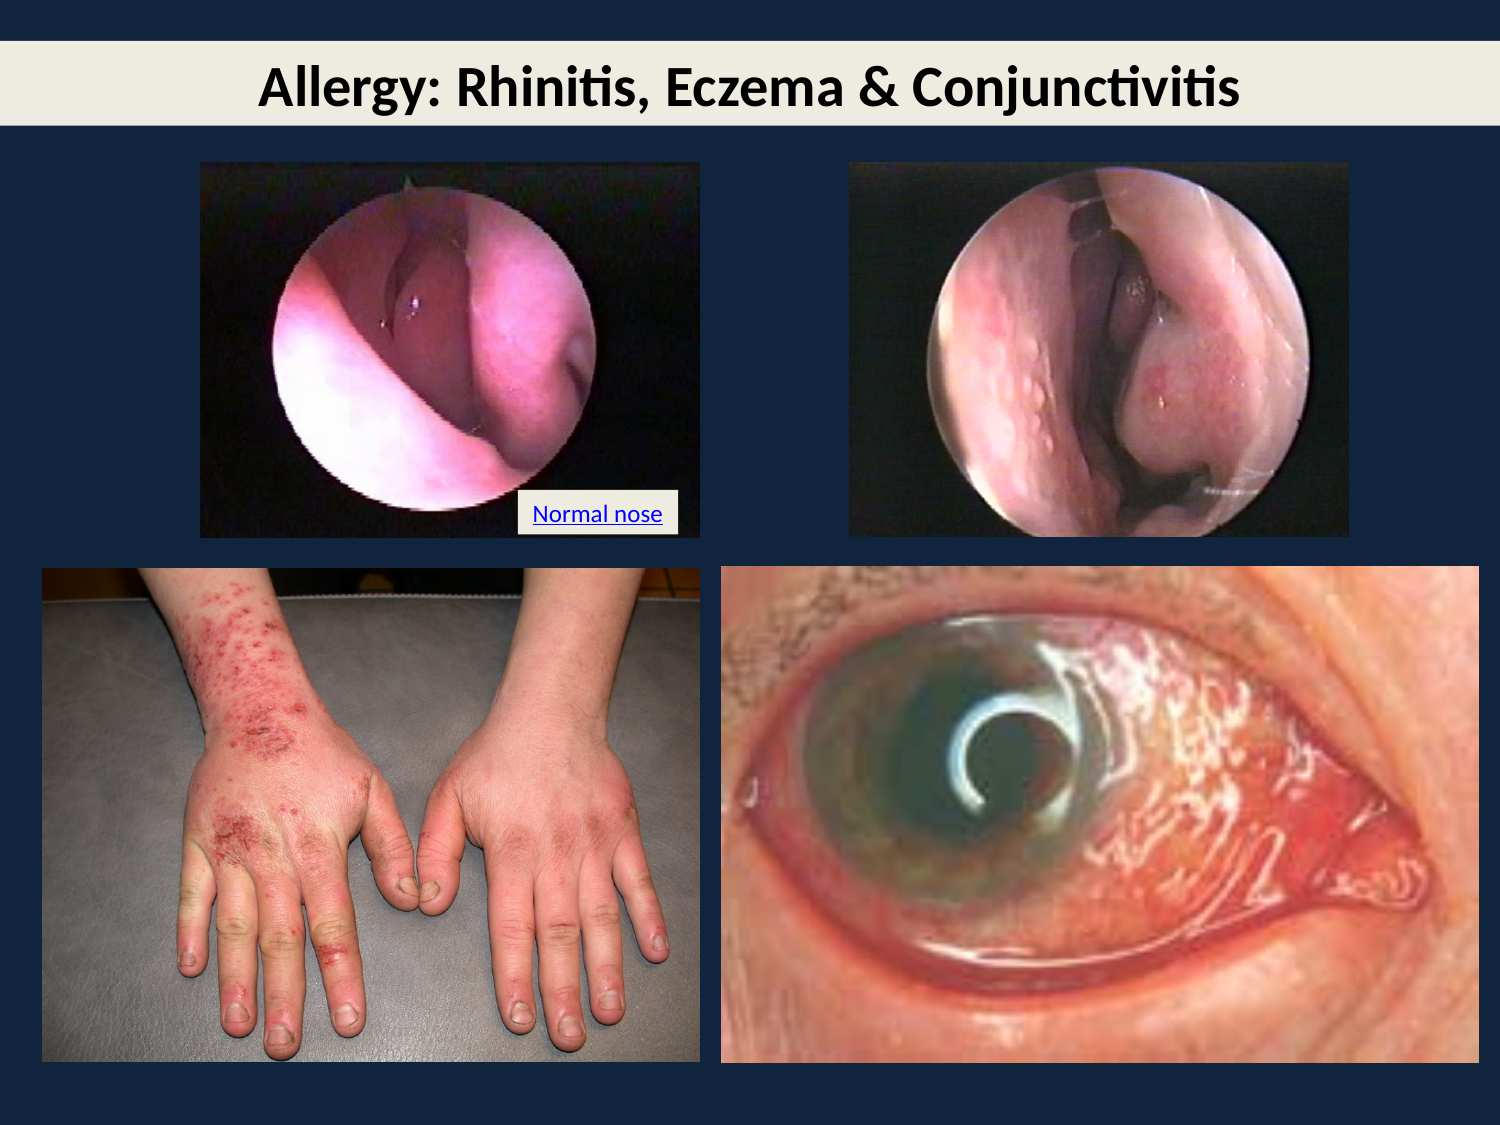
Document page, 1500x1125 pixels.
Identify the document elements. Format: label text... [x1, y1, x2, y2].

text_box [199, 162, 701, 538]
text_box Allergy: Rhinitis, Eczema & Conjunctivitis [0, 40, 1500, 126]
picture [42, 568, 701, 1062]
picture [721, 565, 1480, 1063]
picture [849, 162, 1349, 537]
